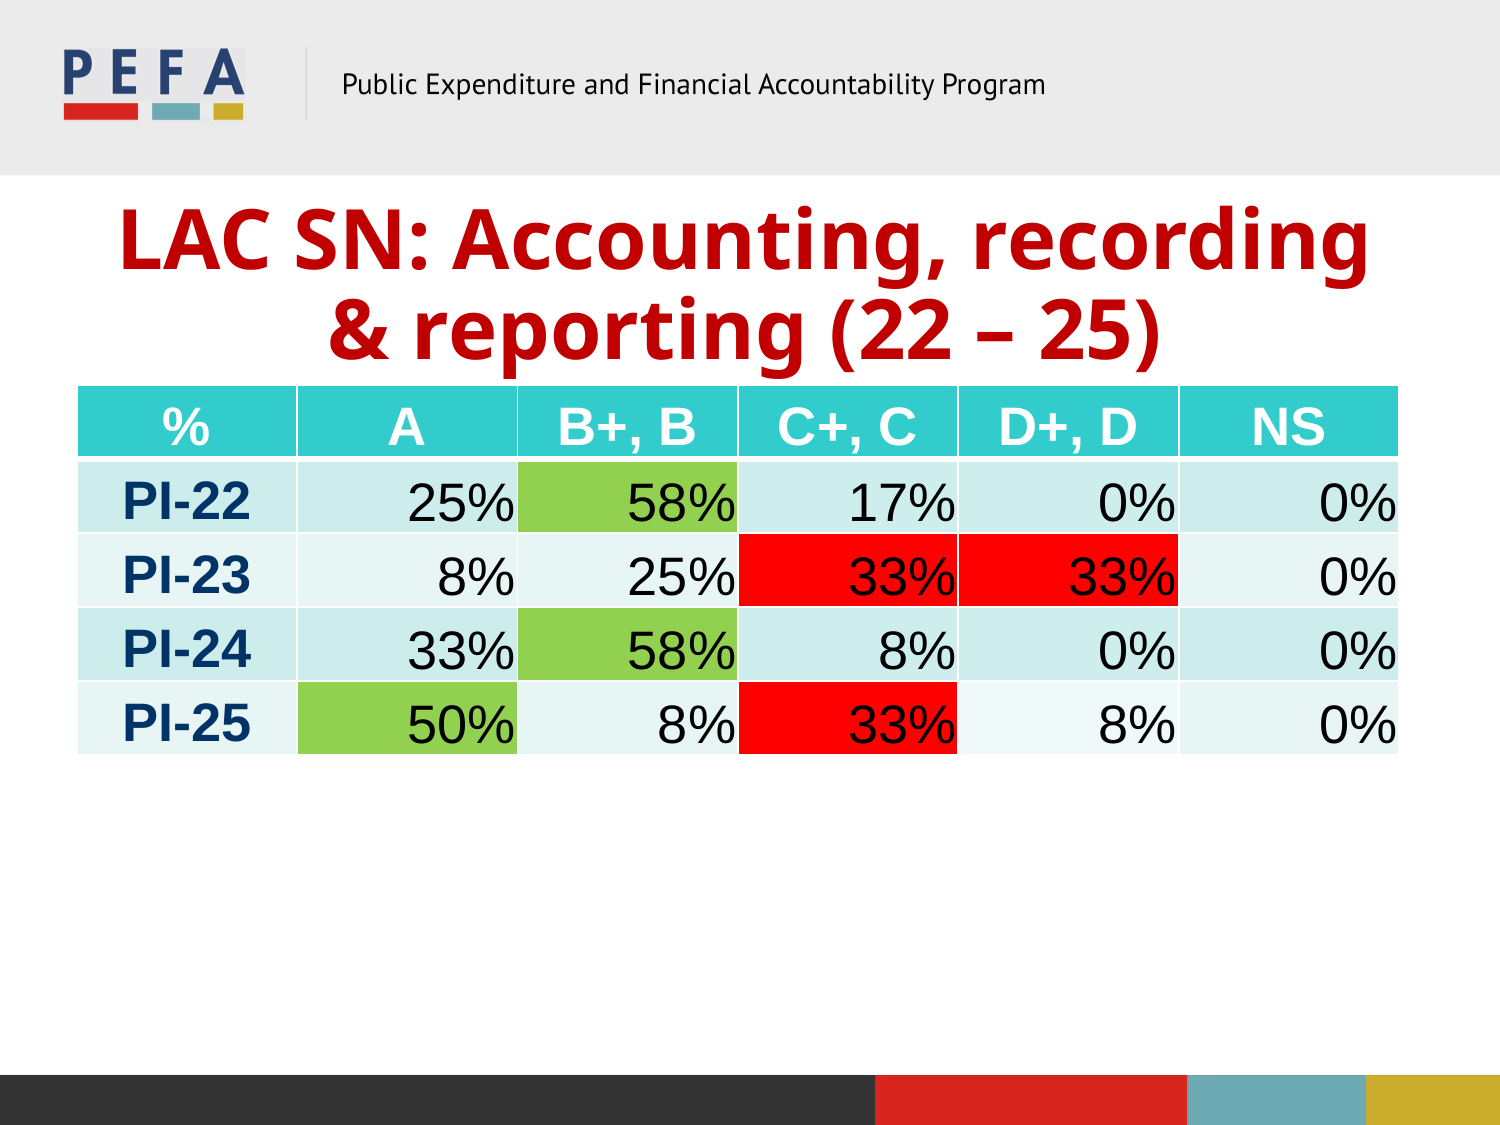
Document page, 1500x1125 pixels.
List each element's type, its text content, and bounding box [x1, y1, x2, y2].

table_cell 25% [518, 534, 737, 606]
table_cell 0% [1180, 462, 1398, 532]
table_header NS [1180, 386, 1398, 456]
table_cell 0% [1180, 534, 1398, 606]
table_cell 50% [298, 682, 517, 754]
table_cell 0% [959, 608, 1178, 680]
table_header D+, D [959, 386, 1178, 456]
table_header A [298, 386, 517, 456]
table_cell 33% [298, 608, 517, 680]
table_cell 0% [1180, 682, 1398, 754]
table_cell 58% [518, 608, 737, 680]
title LAC SN: Accounting, recording & reporting (22 – 25) [64, 124, 1426, 386]
table_cell 8% [298, 534, 517, 606]
table_cell PI-24 [78, 608, 296, 680]
table_header B+, B [518, 386, 737, 456]
table_cell 33% [739, 682, 957, 754]
table_cell 58% [518, 462, 737, 532]
table_cell 33% [959, 534, 1178, 606]
table_cell 0% [1180, 608, 1398, 680]
table_cell 8% [739, 608, 957, 680]
table_cell PI-25 [78, 682, 296, 754]
table_cell 8% [518, 682, 737, 754]
table_cell 17% [739, 462, 957, 532]
table_cell 8% [959, 682, 1178, 754]
picture [0, 0, 1500, 1125]
table_cell PI-22 [78, 462, 296, 532]
table_cell 0% [959, 462, 1178, 532]
table_header C+, C [739, 386, 957, 456]
table_cell 33% [739, 534, 957, 606]
table_cell PI-23 [78, 534, 296, 606]
table_cell 25% [298, 462, 517, 532]
table_header % [78, 386, 296, 456]
